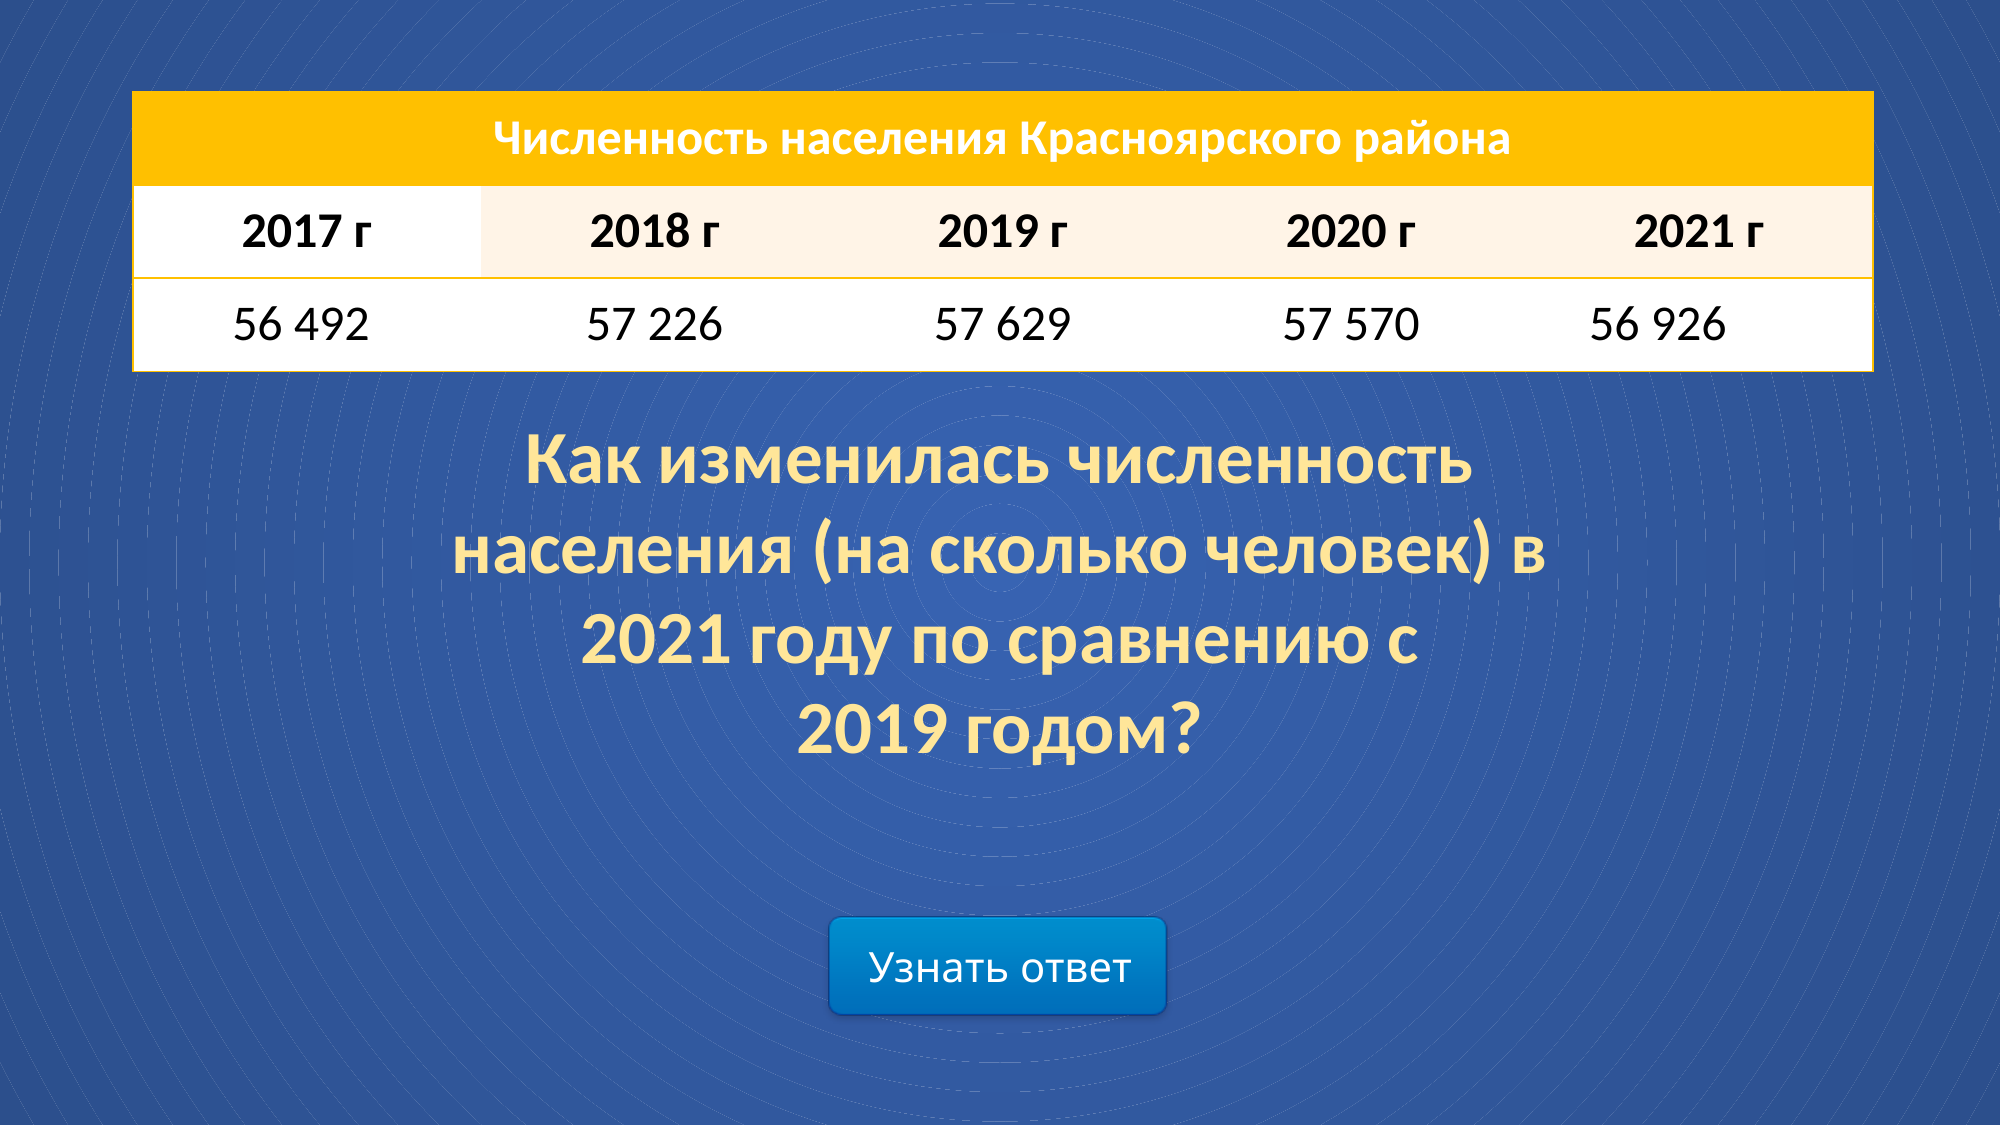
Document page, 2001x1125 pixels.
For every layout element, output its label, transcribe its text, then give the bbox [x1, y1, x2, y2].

table_cell 56 492 [134, 279, 481, 371]
table_cell 57 629 [829, 279, 1177, 371]
table_cell 2017 г [134, 186, 481, 277]
table_cell 56 926 [1525, 279, 1872, 371]
text_box Как изменилась численность населения (на сколько человек) в 2021 году по сравнению с 2019 годом? [403, 401, 1598, 777]
table_cell 2019 г [829, 186, 1177, 277]
table_cell 57 226 [481, 279, 829, 371]
picture [793, 902, 1180, 1035]
table_cell 2020 г [1177, 186, 1525, 277]
table_header Численность населения Красноярского района [134, 93, 1872, 184]
table_cell 2018 г [481, 186, 829, 277]
table_cell 57 570 [1177, 279, 1525, 371]
table_cell 2021 г [1525, 186, 1872, 277]
